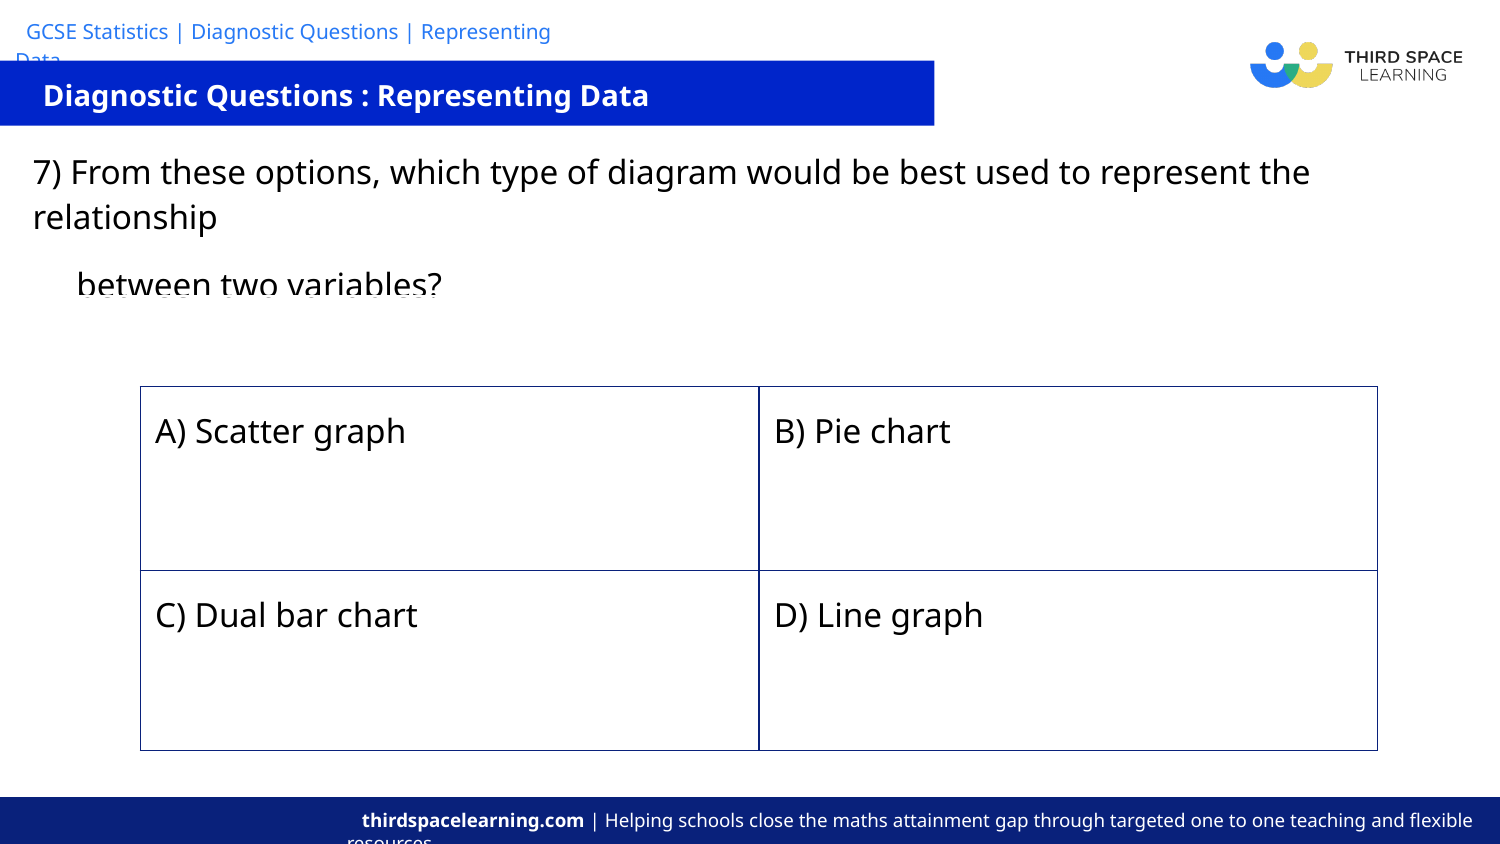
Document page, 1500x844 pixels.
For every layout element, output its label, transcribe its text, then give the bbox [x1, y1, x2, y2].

table_cell C) Dual bar chart [141, 571, 758, 750]
table_header 7) From these options, which type of diagram would be best used to represent the relationship between two variables? [19, 142, 1474, 295]
table_cell D) Line graph [760, 571, 1377, 750]
table_header A) Scatter graph [141, 387, 758, 570]
table_header B) Pie chart [760, 387, 1377, 570]
picture [1250, 33, 1465, 99]
text_box Diagnostic Questions : Representing Data [27, 61, 778, 127]
